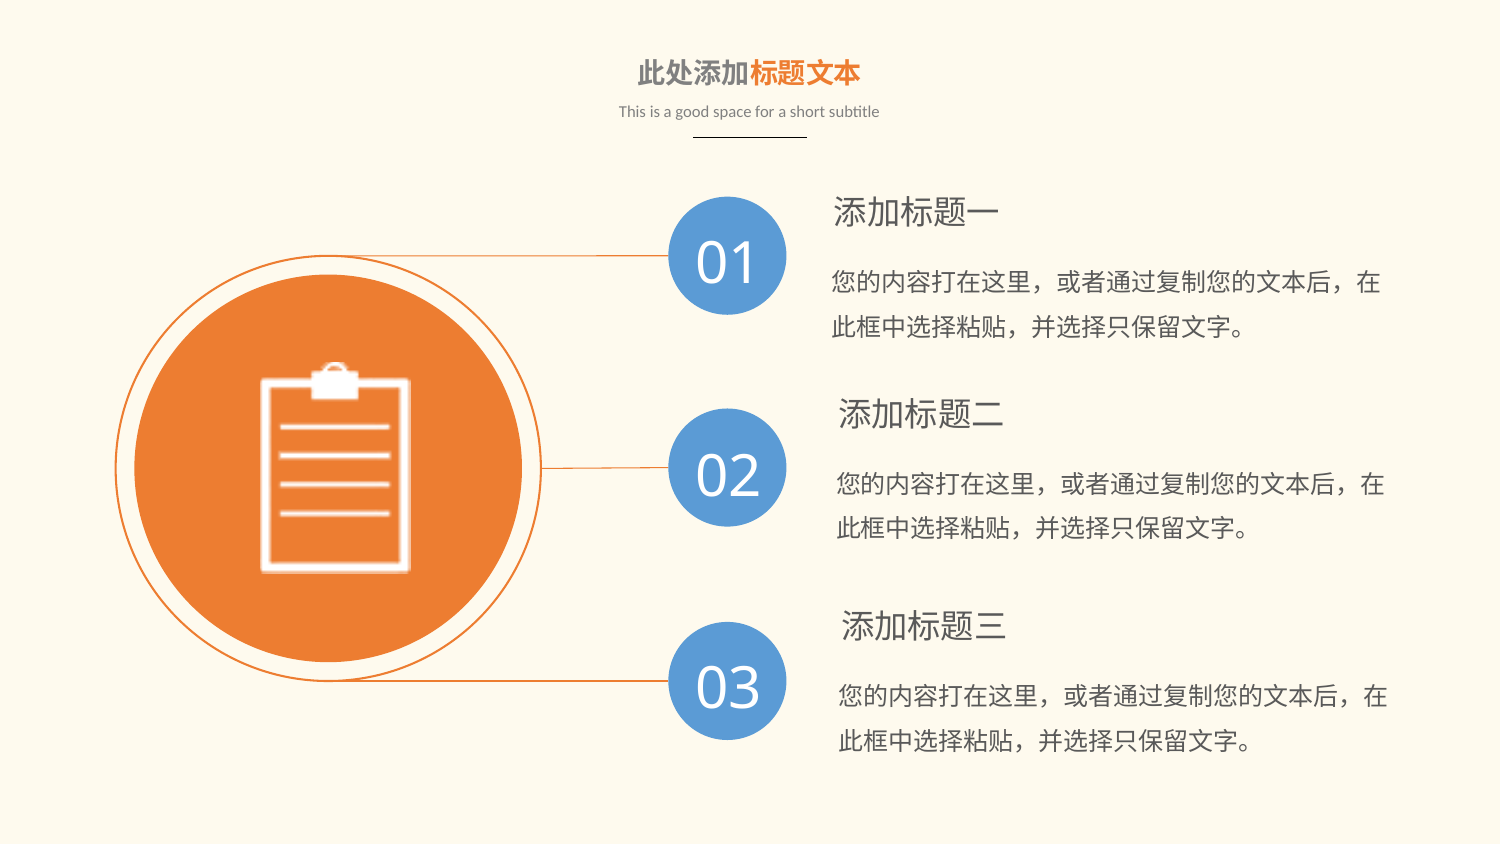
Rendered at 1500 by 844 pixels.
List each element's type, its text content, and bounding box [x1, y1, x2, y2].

text_box 添加标题一 [819, 183, 1151, 239]
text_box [668, 621, 787, 740]
text_box [114, 254, 542, 683]
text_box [668, 408, 787, 527]
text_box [668, 196, 787, 315]
text_box 此处添加标题文本 [623, 47, 877, 93]
text_box 添加标题三 [826, 598, 1159, 653]
text_box This is a good space for a short subtitle [603, 93, 895, 128]
picture [260, 362, 411, 574]
text_box 您的内容打在这里，或者通过复制您的文本后，在此框中选择粘贴，并选择只保留文字。 [816, 243, 1399, 349]
text_box 您的内容打在这里，或者通过复制您的文本后，在此框中选择粘贴，并选择只保留文字。 [824, 658, 1407, 763]
text_box 添加标题二 [823, 385, 1156, 441]
text_box 您的内容打在这里，或者通过复制您的文本后，在此框中选择粘贴，并选择只保留文字。 [821, 445, 1404, 551]
